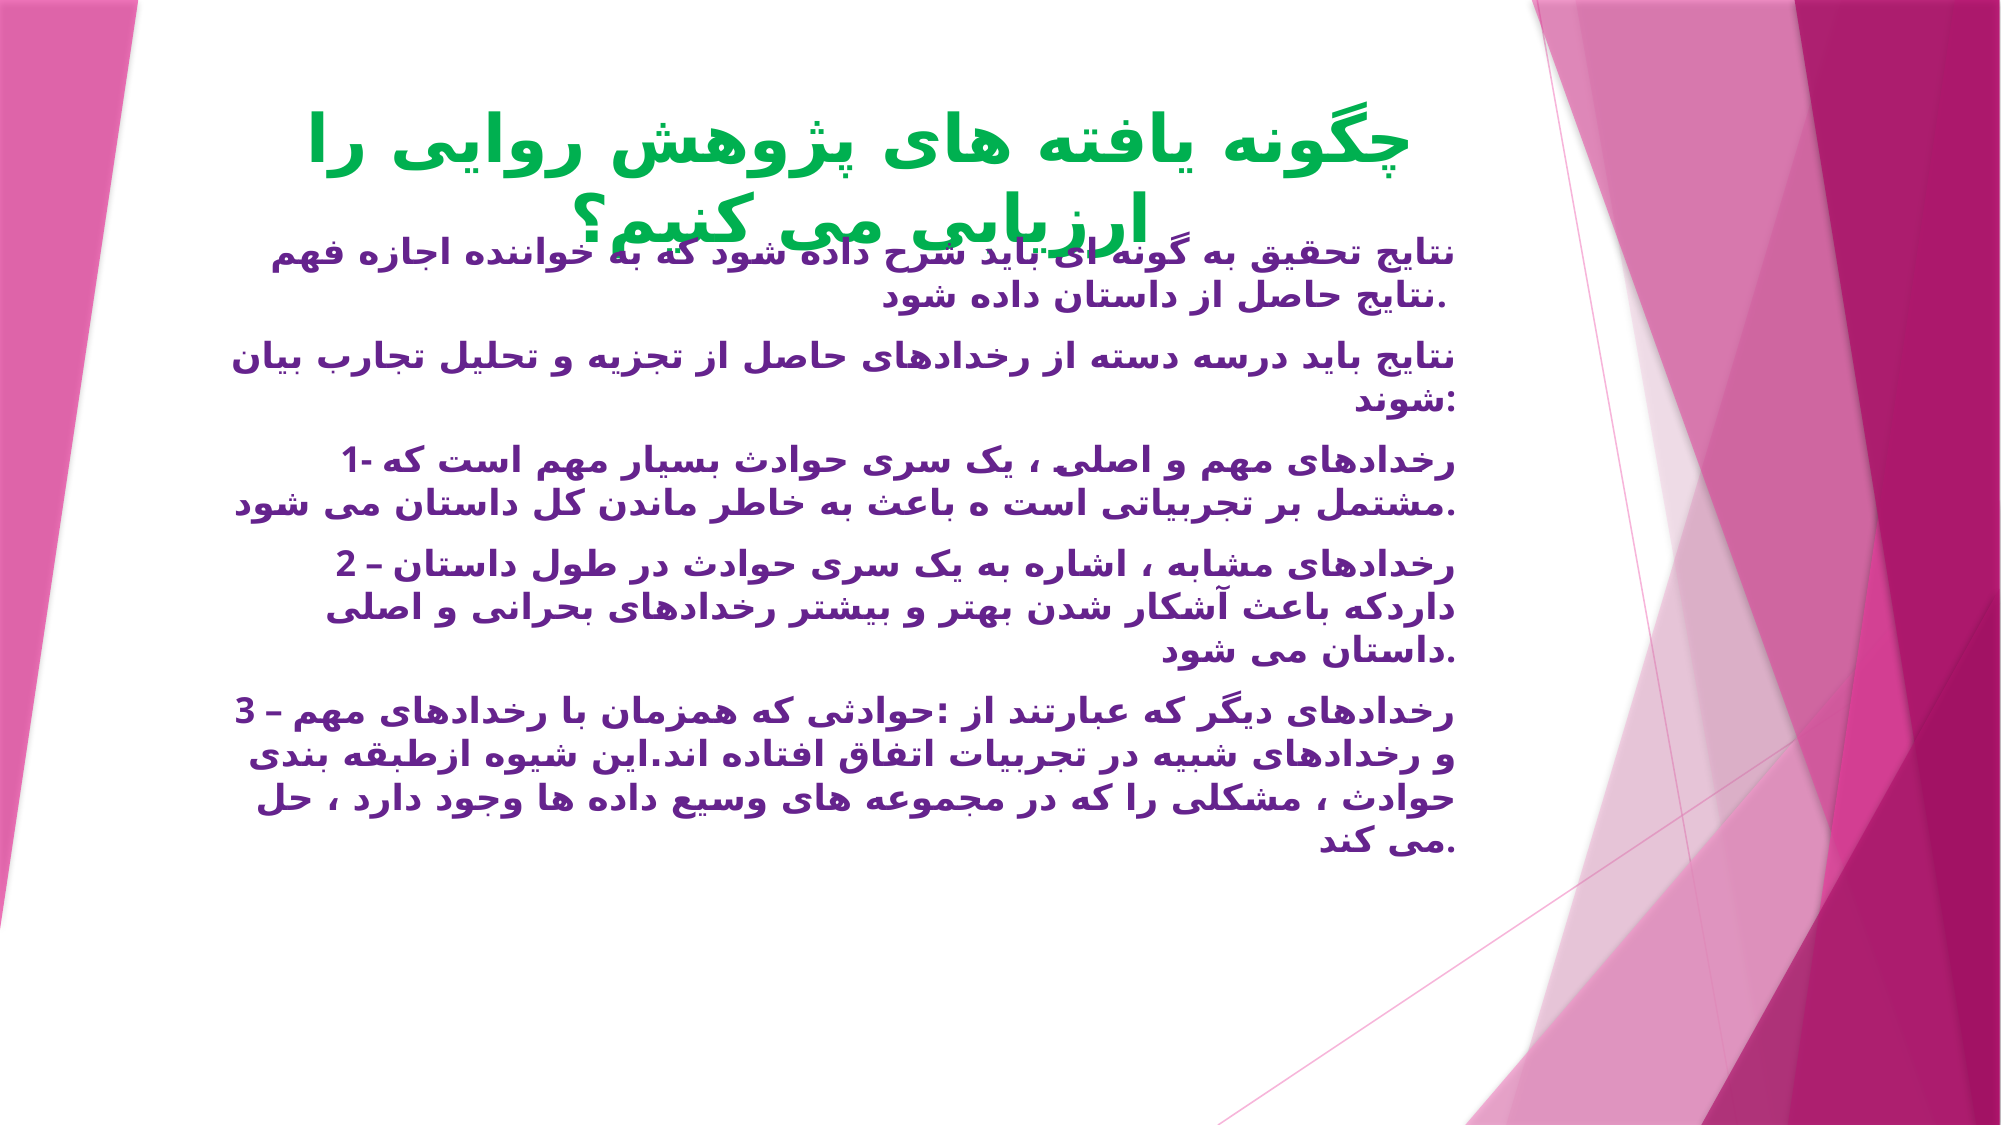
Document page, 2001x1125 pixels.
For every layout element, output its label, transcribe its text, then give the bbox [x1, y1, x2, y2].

title چگونه یافته های پژوهش روایی را ارزیابی می کنیم؟ [223, 35, 1499, 326]
subtitle نتایج تحقیق به گونه ای باید شرح داده شود که به خواننده اجازه فهم نتایج حاصل از داستان داده شود. نتایج باید درسه دسته از رخدادهای حاصل از تجزیه و تحلیل تجارب بیان شوند: 1- رخدادهای مهم و اصلی ، یک سری حوادث بسیار مهم است که مشتمل بر تجربیاتی است ه باعث به خاطر ماندن کل داستان می شود. 2 – رخدادهای مشابه ، اشاره به یک سری حوادث در طول داستان داردکه باعث آشکار شدن بهتر و بیشتر رخدادهای بحرانی و اصلی داستان می شود. 3 – رخدادهای دیگر که عبارتند از :حوادثی که همزمان با رخدادهای مهم و رخدادهای شبیه در تجربیات اتفاق افتاده اند.این شیوه ازطبقه بندی حوادث ، مشکلی را که در مجموعه های وسیع داده ها وجود دارد ، حل می کند. [197, 221, 1472, 923]
